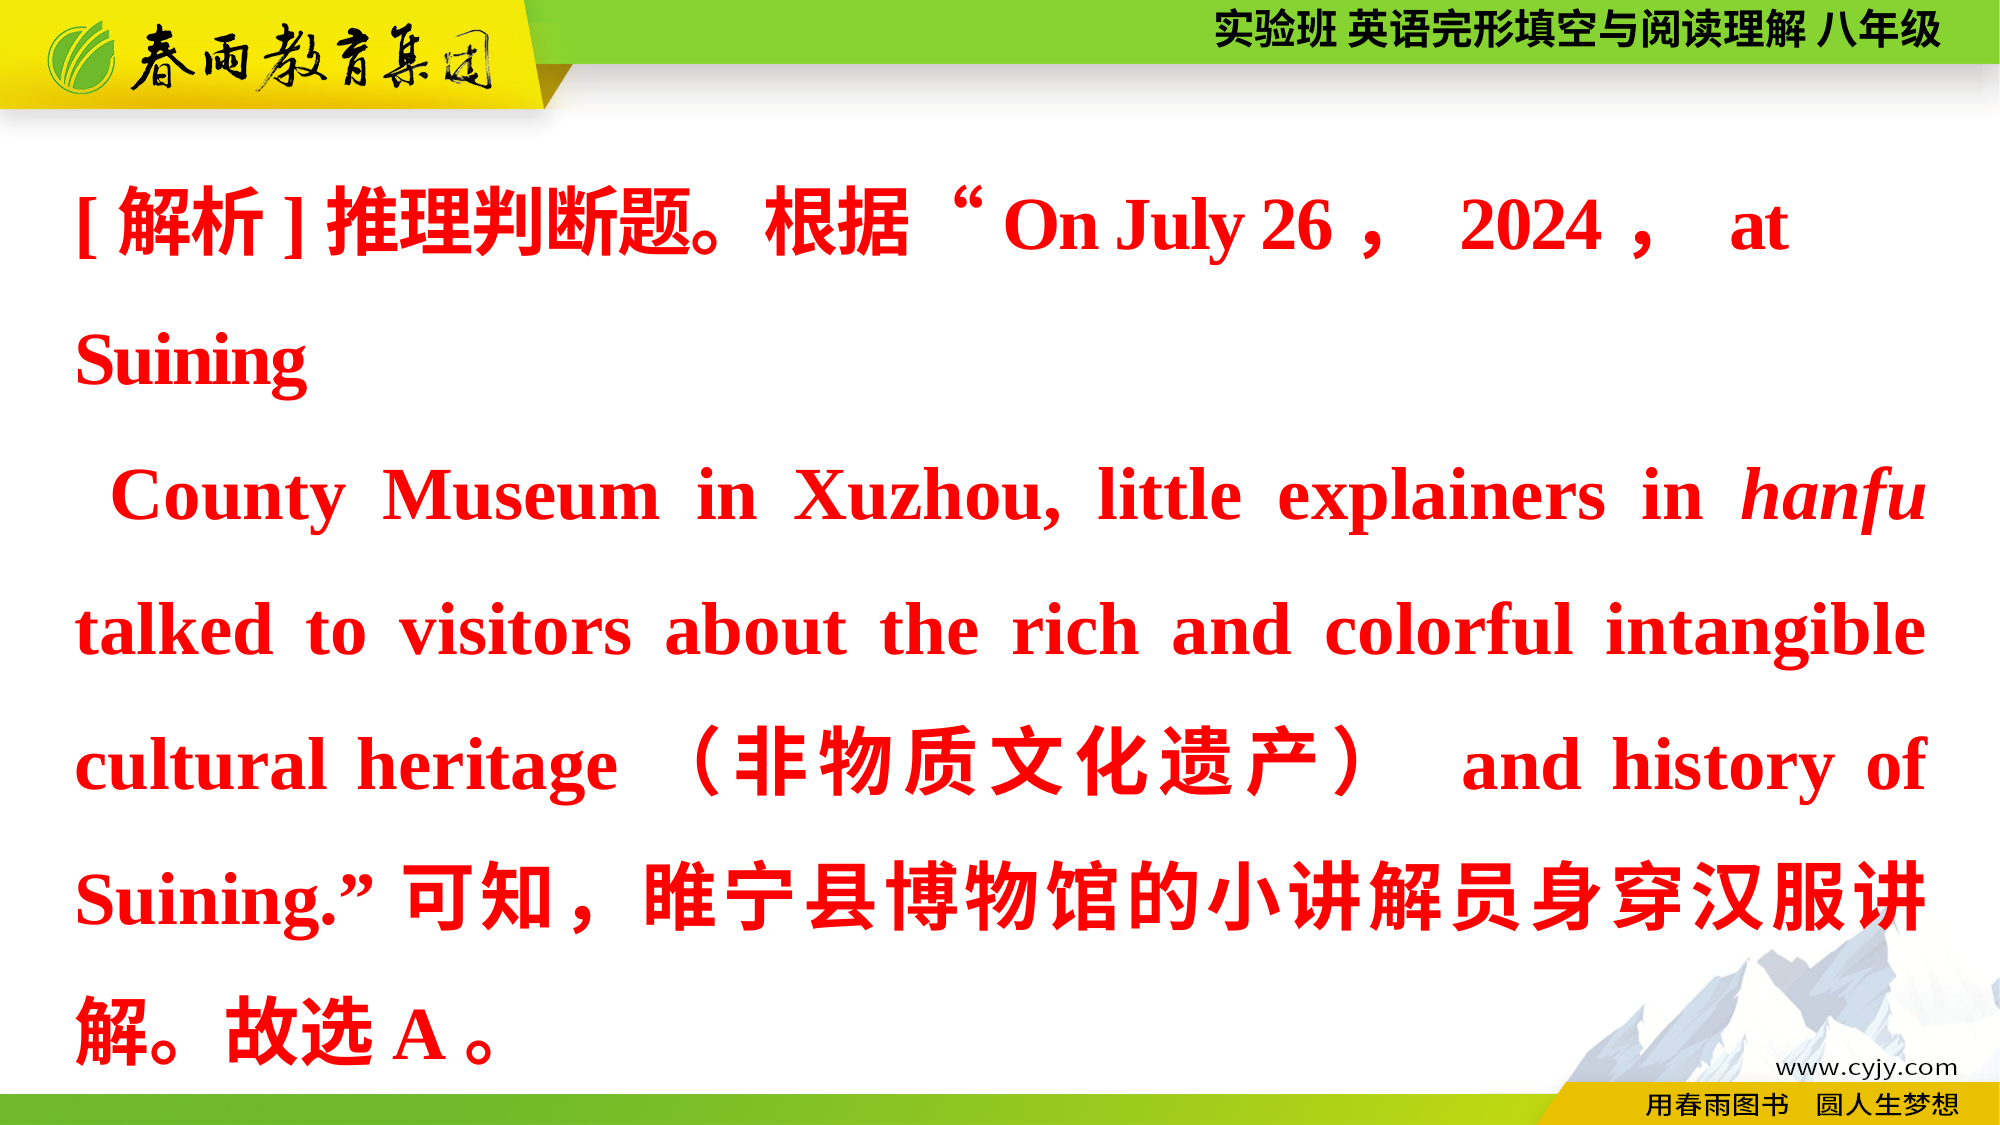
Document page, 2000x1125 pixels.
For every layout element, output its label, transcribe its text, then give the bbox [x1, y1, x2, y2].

picture [0, 0, 2000, 1125]
list [解析]推理判断题。根据“On July 26， 2024， at Suining County Museum in Xuzhou, little explainers in hanfu talked to visitors about the rich and colorful intangible cultural heritage（非物质文化遗产） and history of Suining.”可知，睢宁县博物馆的小讲解员身穿汉服讲解。故选A。 [59, 122, 1944, 956]
